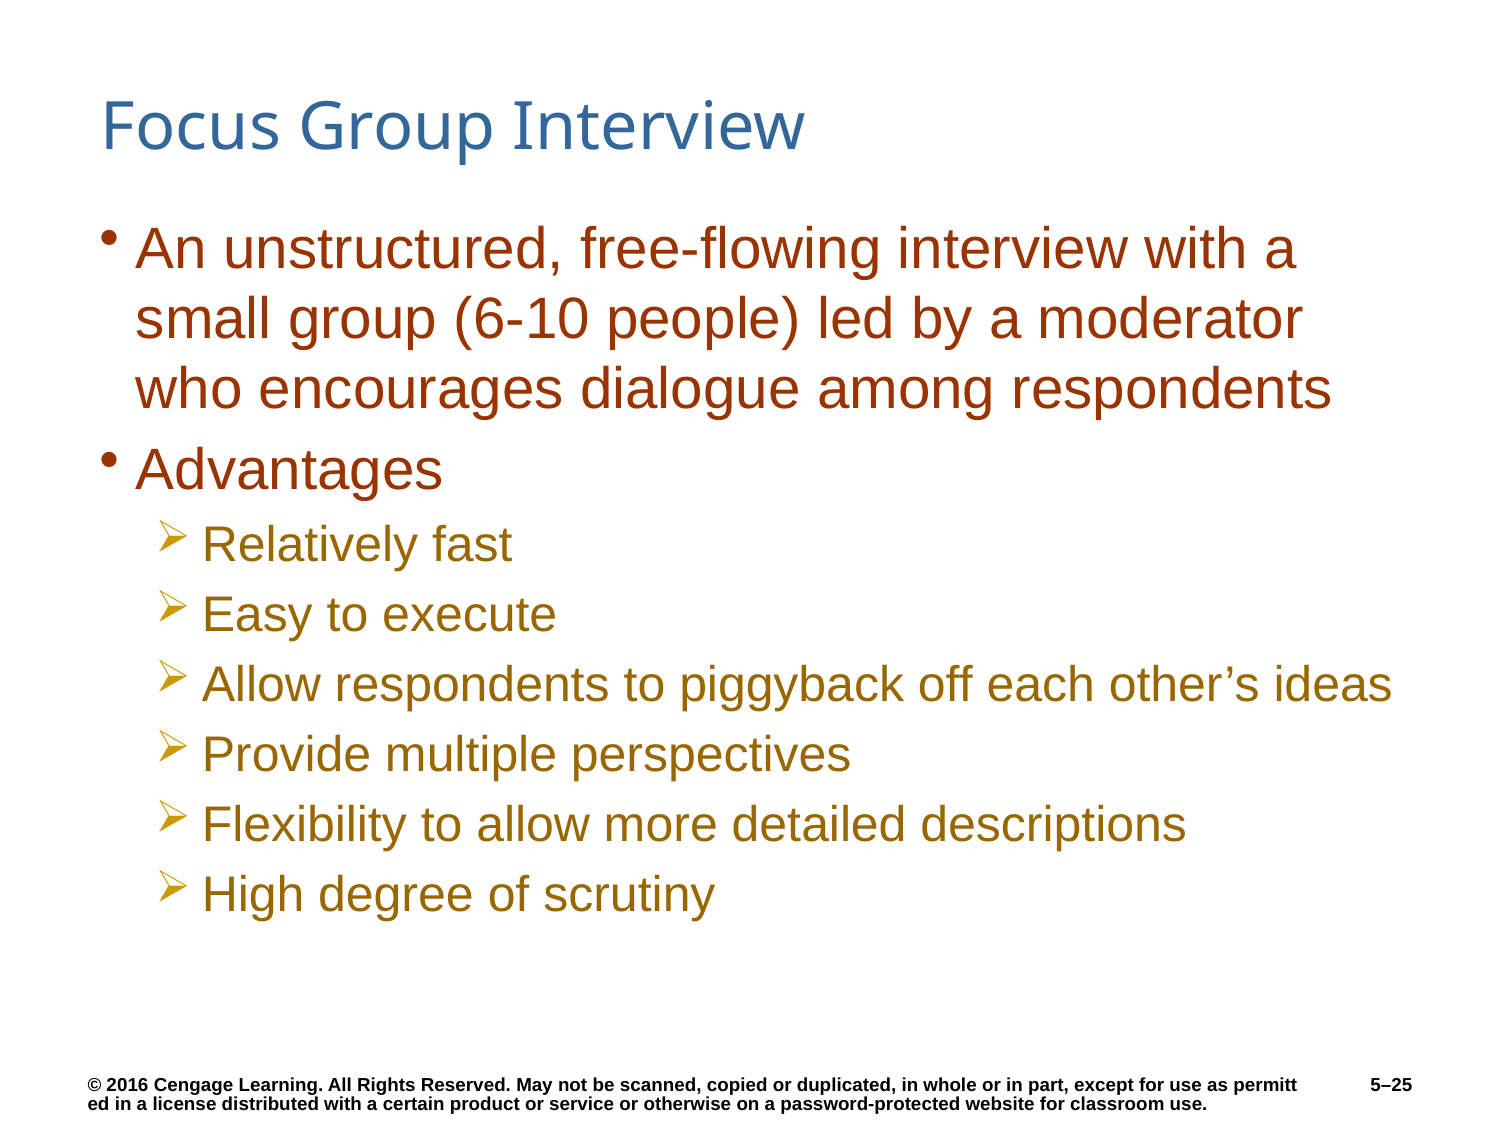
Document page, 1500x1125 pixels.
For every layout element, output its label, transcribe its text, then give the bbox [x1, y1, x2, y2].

footer © 2016 Cengage Learning. All Rights Reserved. May not be scanned, copied or duplicated, in whole or in part, except for use as permitted in a license distributed with a certain product or service or otherwise on a password-protected website for classroom use. [87, 1057, 1050, 1103]
title Focus Group Interview [85, 75, 1411, 171]
list An unstructured, free-flowing interview with a small group (6-10 people) led by a moderator who encourages dialogue among respondents Advantages Relatively fast Easy to execute Allow respondents to piggyback off each other’s ideas Provide multiple perspectives Flexibility to allow more detailed descriptions High degree of scrutiny [84, 202, 1414, 1013]
slide_number 5–25 [1050, 1042, 1413, 1103]
